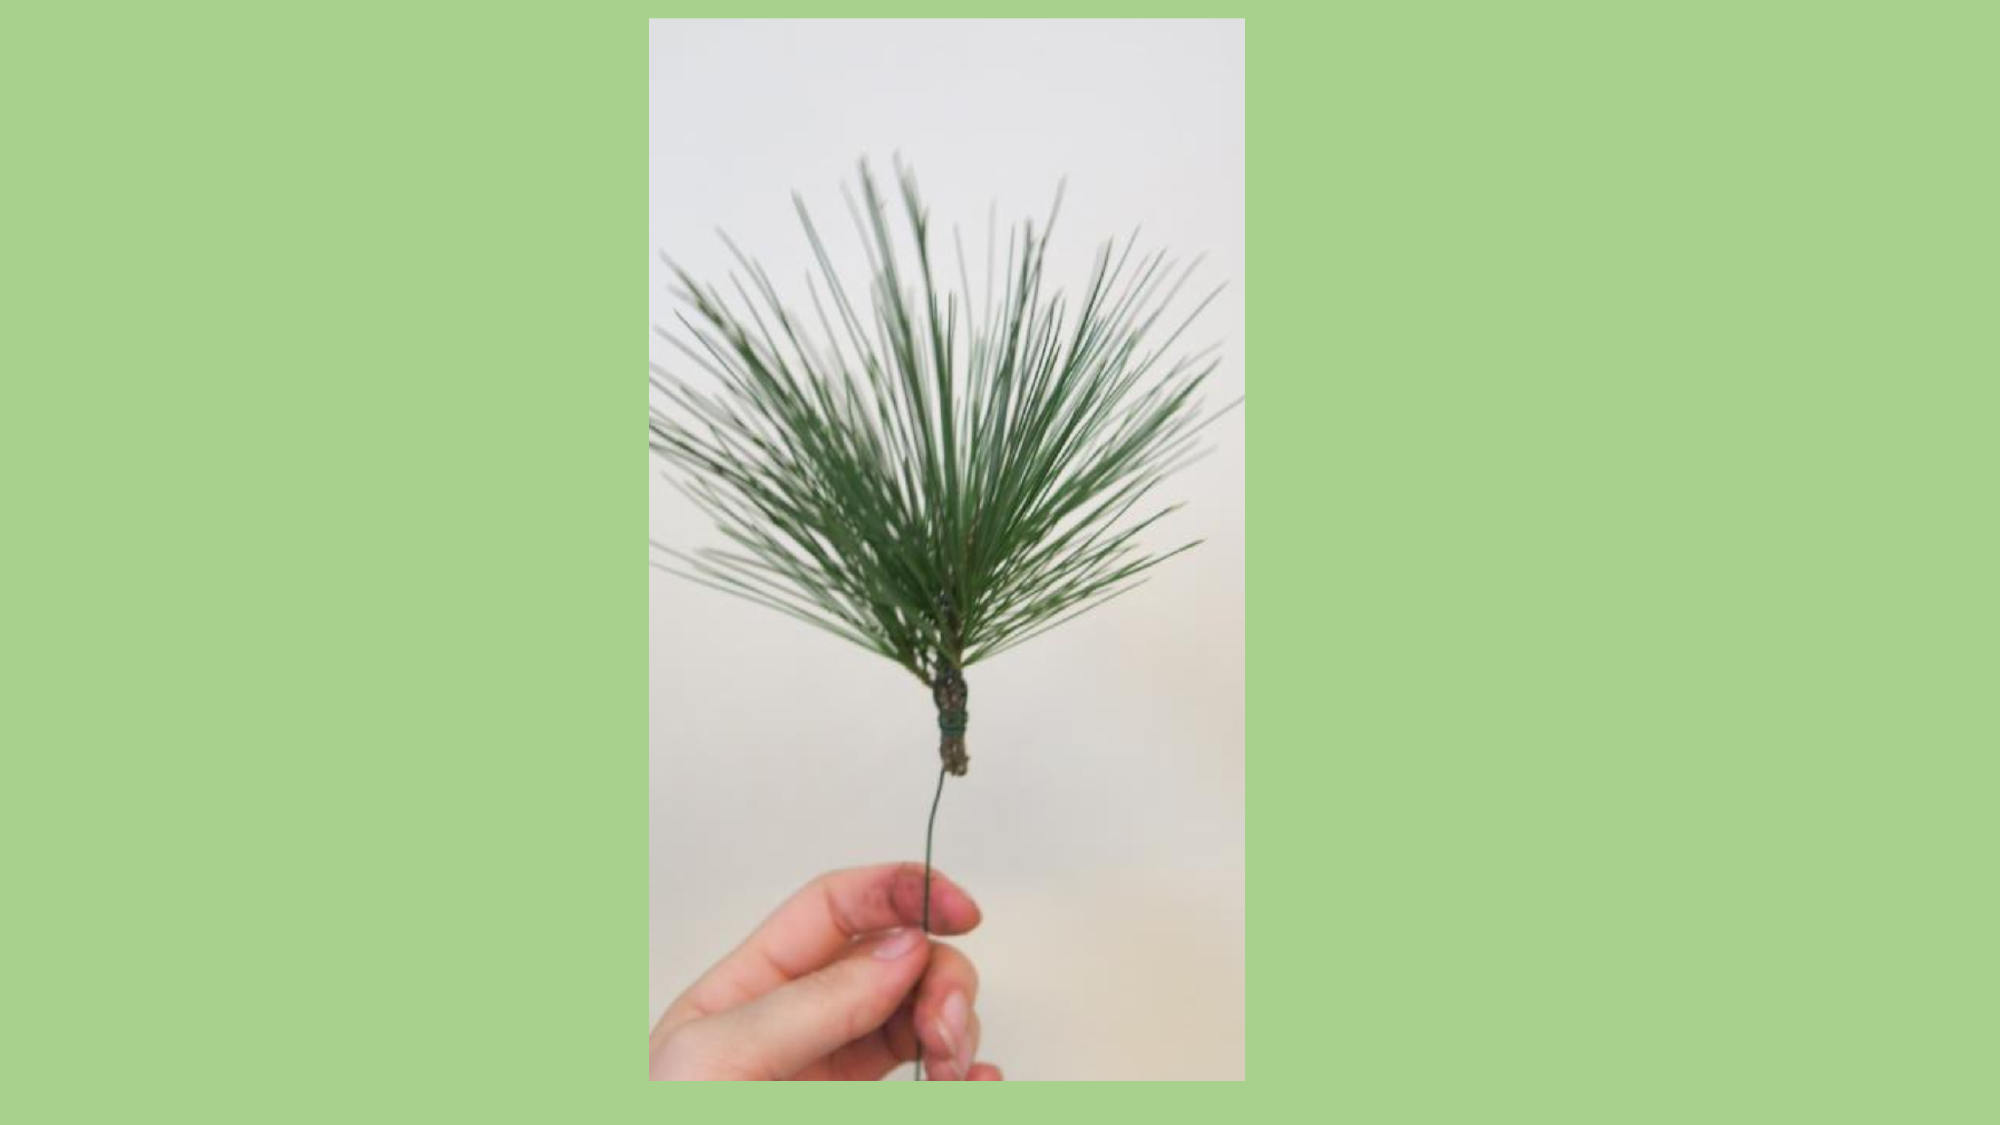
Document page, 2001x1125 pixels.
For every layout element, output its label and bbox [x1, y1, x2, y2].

picture [415, 20, 1478, 1080]
